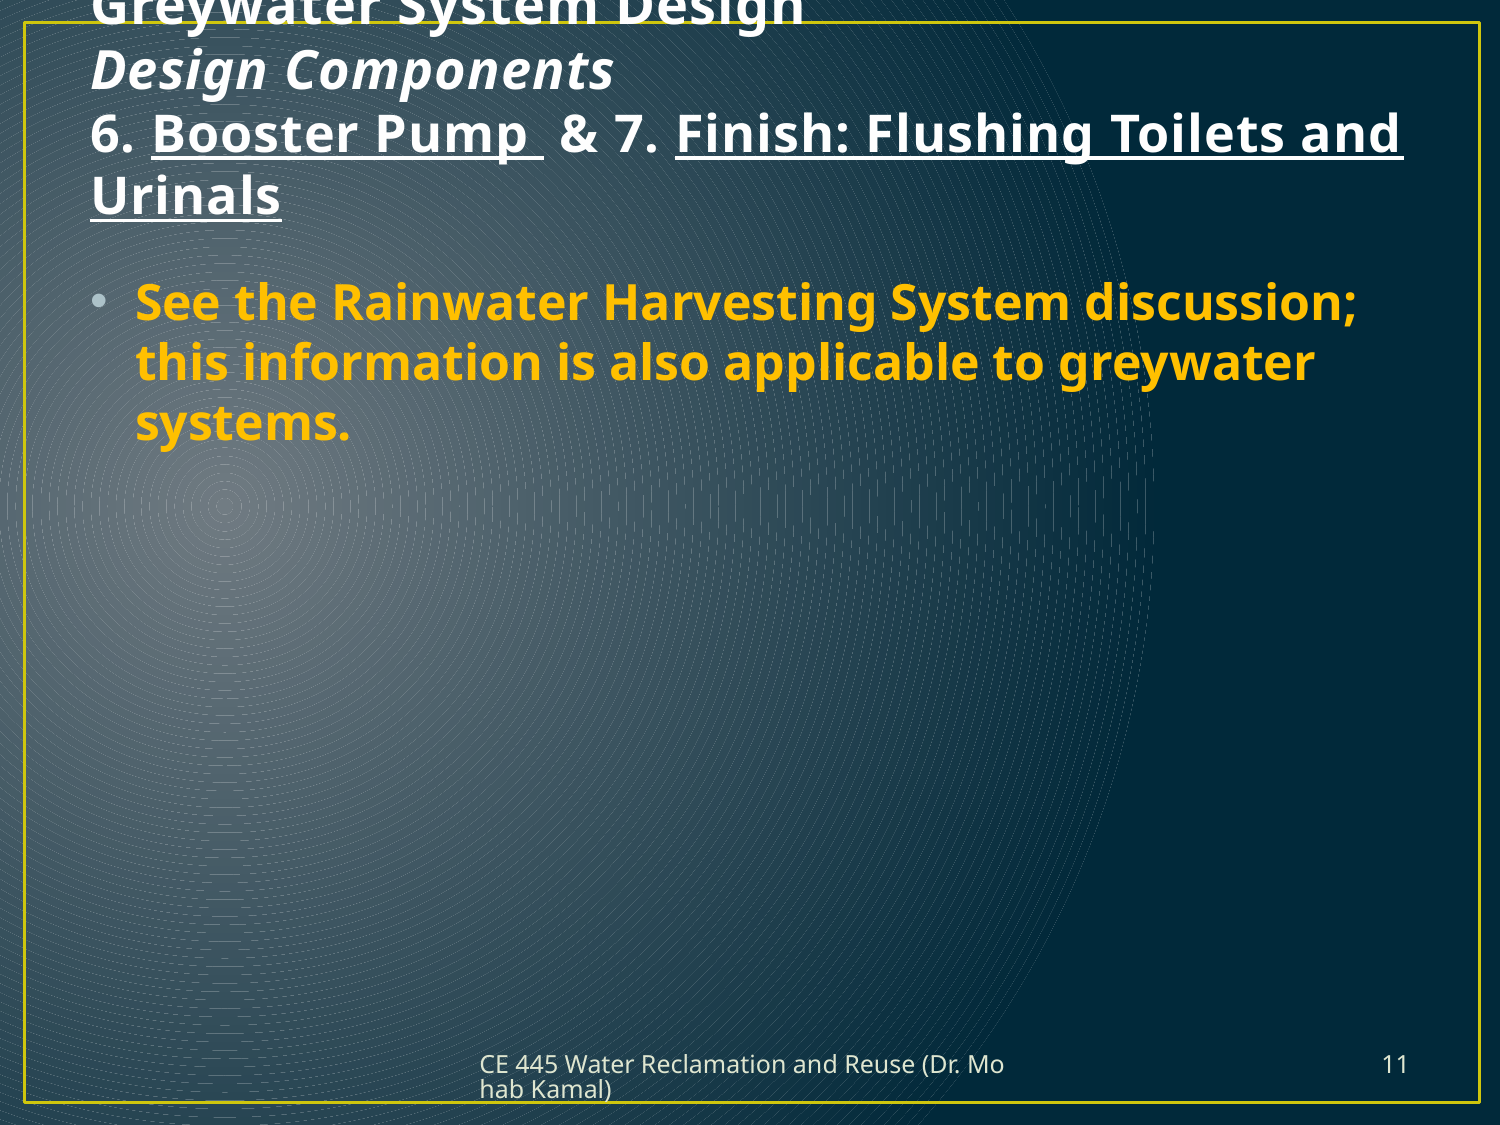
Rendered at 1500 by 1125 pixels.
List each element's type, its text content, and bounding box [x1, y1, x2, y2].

list See the Rainwater Harvesting System discussion; this information is also applicable to greywater systems. [75, 262, 1425, 1005]
slide_number 11 [1074, 1035, 1425, 1096]
footer CE 445 Water Reclamation and Reuse (Dr. Mohab Kamal) [464, 1035, 1036, 1096]
title Greywater System Design Design Components 6. Booster Pump & 7. Finish: Flushing Toilets and Urinals [75, 45, 1425, 233]
